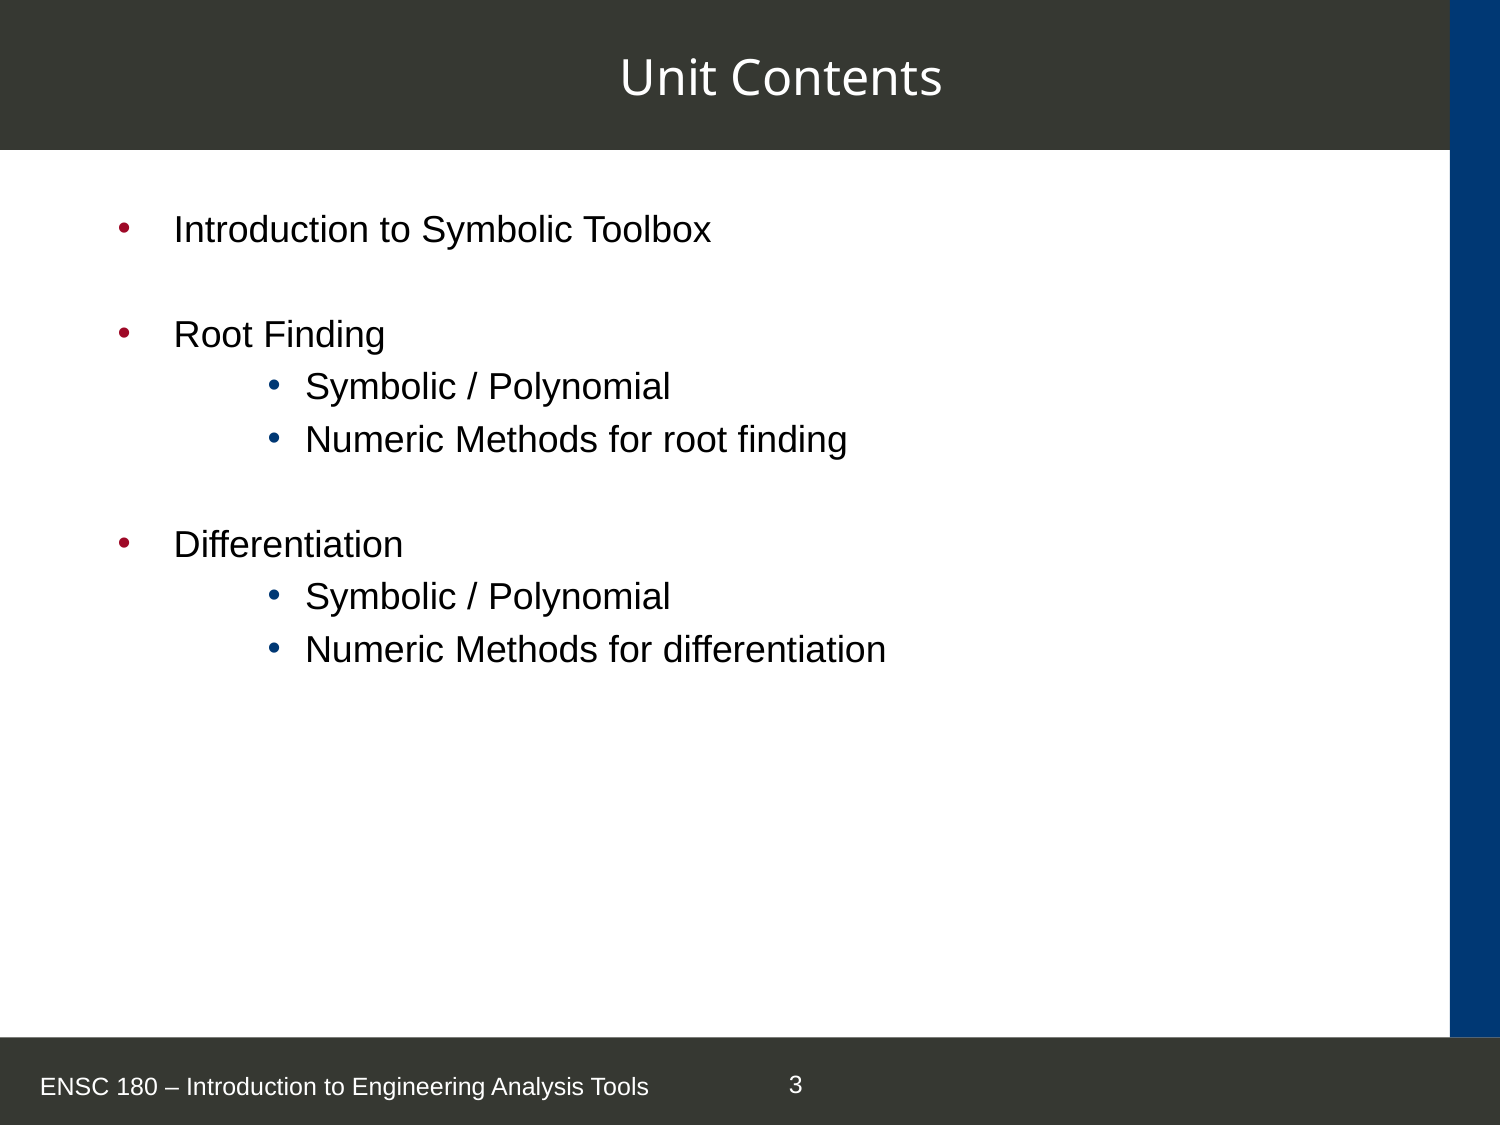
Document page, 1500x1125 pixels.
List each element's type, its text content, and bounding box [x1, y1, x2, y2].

footer ENSC 180 – Introduction to Engineering Analysis Tools [24, 1062, 678, 1108]
title Unit Contents [112, 37, 1451, 138]
list Introduction to Symbolic Toolbox Root Finding Symbolic / Polynomial Numeric Methods for root finding Differentiation Symbolic / Polynomial Numeric Methods for differentiation [102, 197, 1378, 989]
